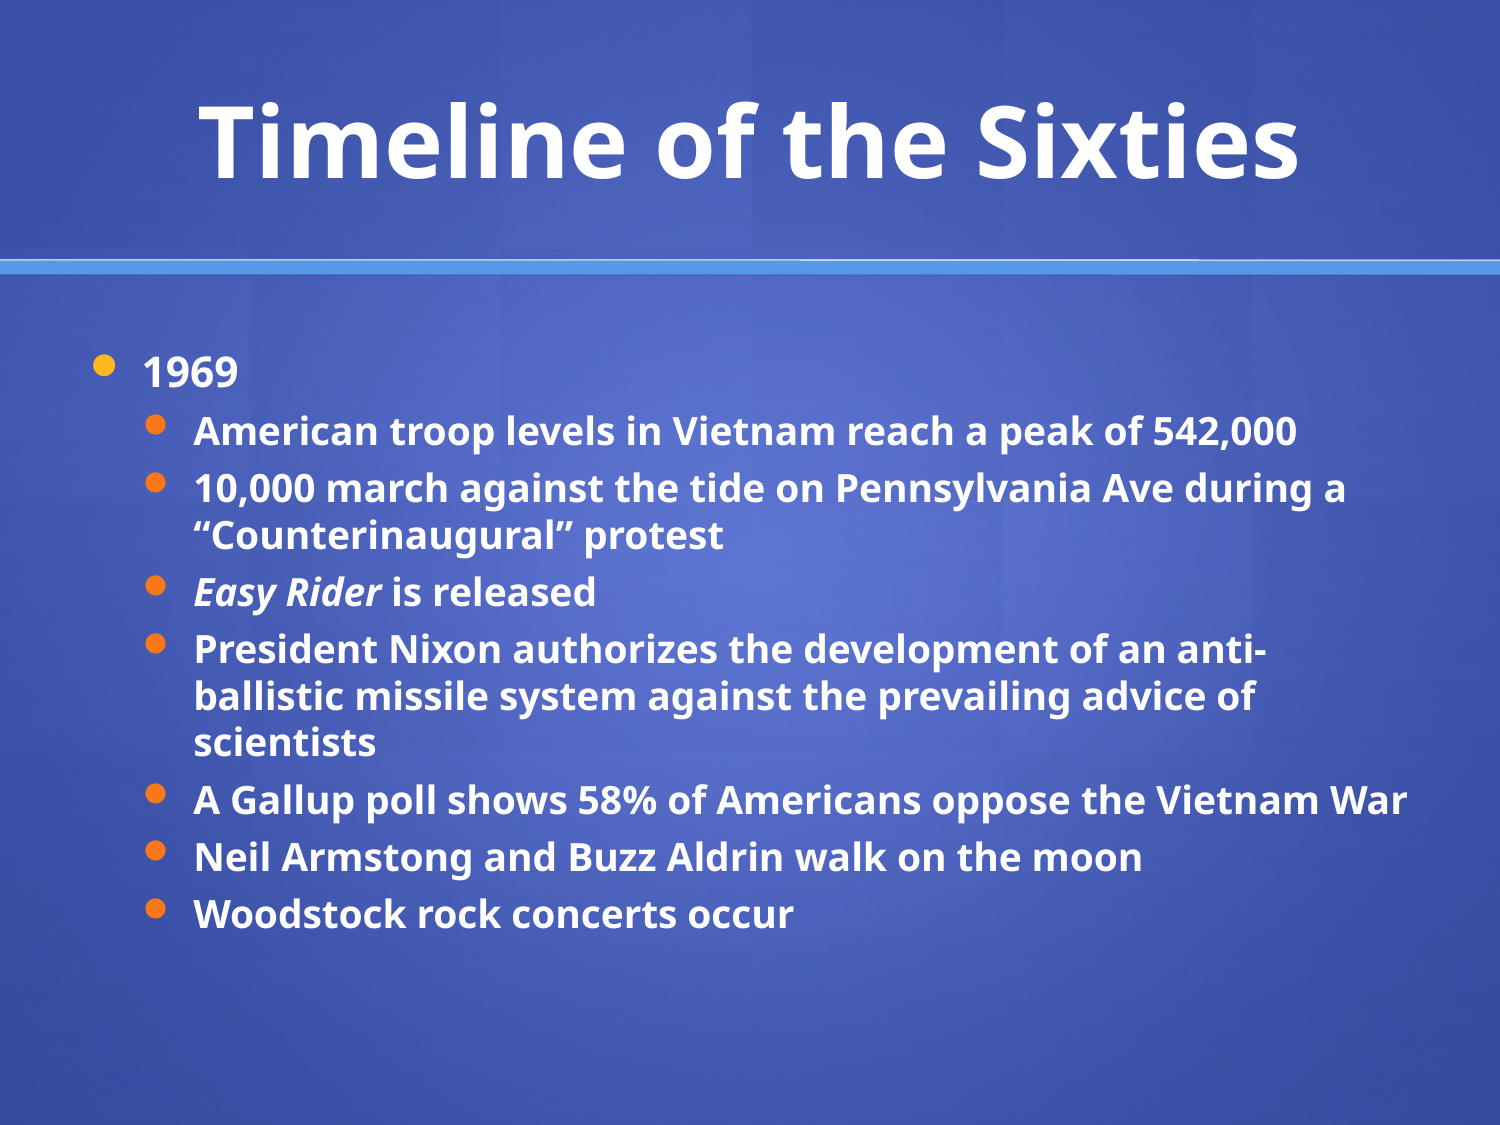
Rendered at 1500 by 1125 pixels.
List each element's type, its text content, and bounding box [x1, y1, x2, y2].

title Timeline of the Sixties [75, 45, 1425, 233]
list 1969 American troop levels in Vietnam reach a peak of 542,000 10,000 march against the tide on Pennsylvania Ave during a “Counterinaugural” protest Easy Rider is released President Nixon authorizes the development of an anti-ballistic missile system against the prevailing advice of scientists A Gallup poll shows 58% of Americans oppose the Vietnam War Neil Armstong and Buzz Aldrin walk on the moon Woodstock rock concerts occur [75, 337, 1425, 988]
